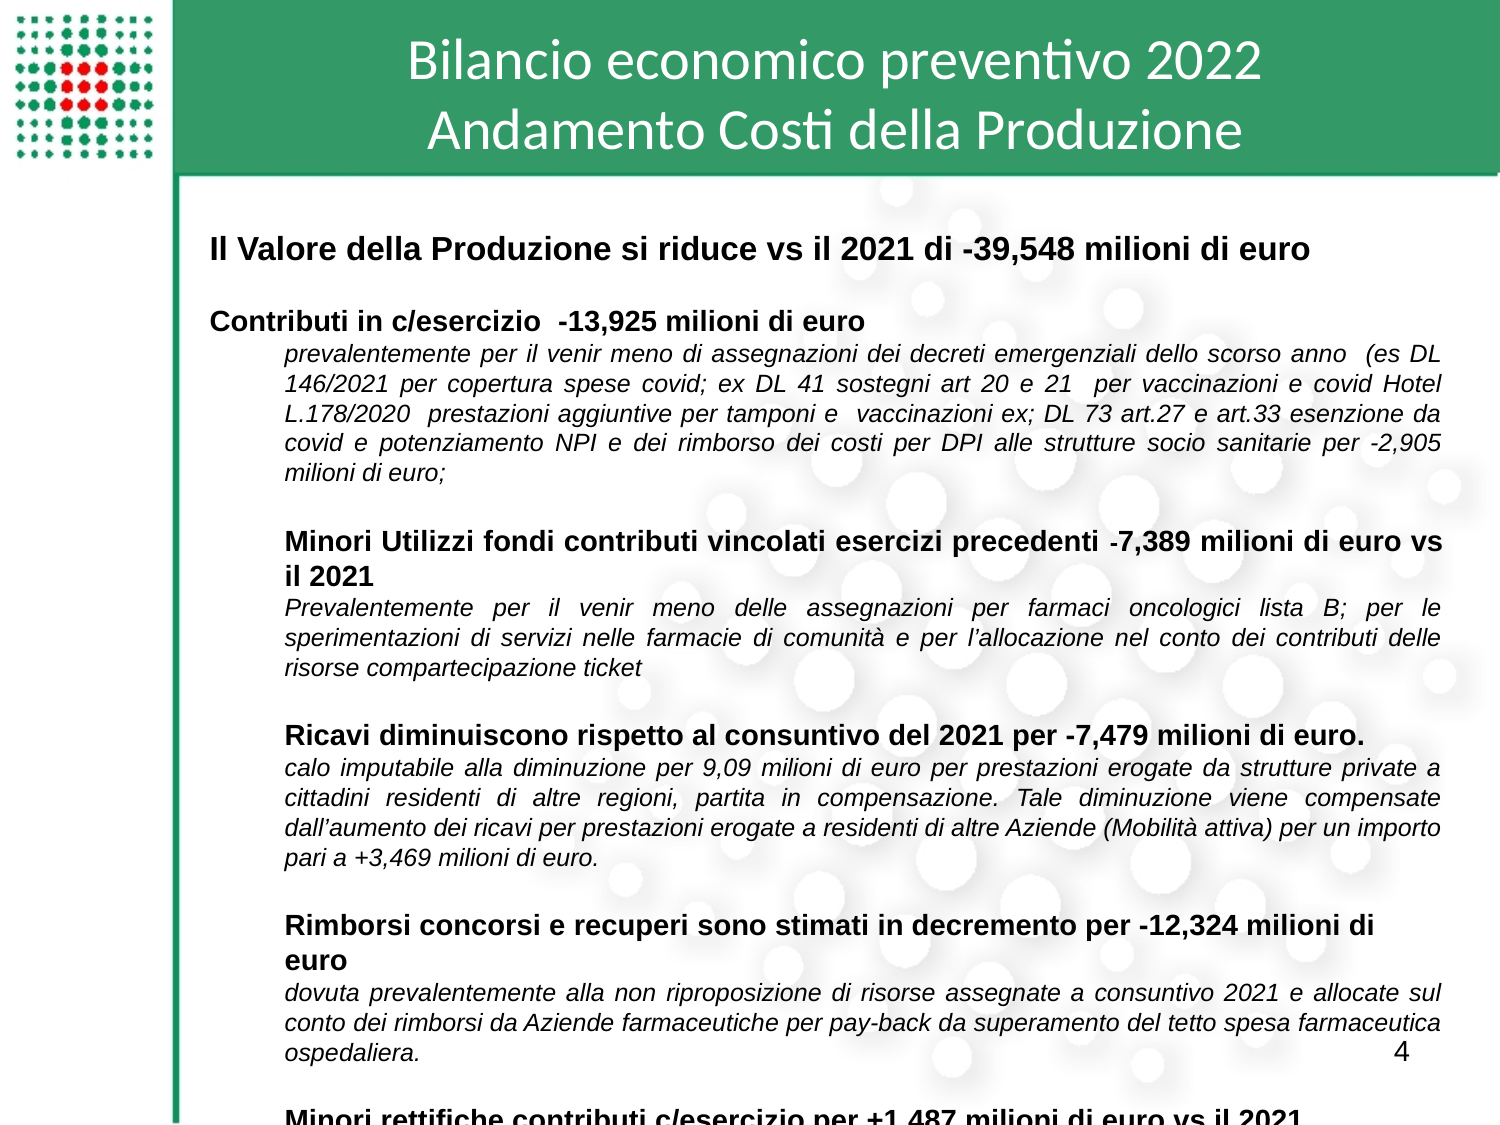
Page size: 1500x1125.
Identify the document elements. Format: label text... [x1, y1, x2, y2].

text_box Bilancio economico preventivo 2022 Andamento Costi della Produzione [171, 19, 1500, 163]
picture [0, 0, 1500, 1125]
text_box Il Valore della Produzione si riduce vs il 2021 di -39,548 milioni di euro Contributi in c/esercizio -13,925 milioni di euro prevalentemente per il venir meno di assegnazioni dei decreti emergenziali dello scorso anno (es DL 146/2021 per copertura spese covid; ex DL 41 sostegni art 20 e 21 per vaccinazioni e covid Hotel L.178/2020 prestazioni aggiuntive per tamponi e vaccinazioni ex; DL 73 art.27 e art.33 esenzione da covid e potenziamento NPI e dei rimborso dei costi per DPI alle strutture socio sanitarie per -2,905 milioni di euro; Minori Utilizzi fondi contributi vincolati esercizi precedenti -7,389 milioni di euro vs il 2021 Prevalentemente per il venir meno delle assegnazioni per farmaci oncologici lista B; per le sperimentazioni di servizi nelle farmacie di comunità e per l’allocazione nel conto dei contributi delle risorse compartecipazione ticket Ricavi diminuiscono rispetto al consuntivo del 2021 per -7,479 milioni di euro. calo imputabile alla diminuzione per 9,09 milioni di euro per prestazioni erogate da strutture private a cittadini residenti di altre regioni, partita in compensazione. Tale diminuzione viene compensate dall’aumento dei ricavi per prestazioni erogate a residenti di altre Aziende (Mobilità attiva) per un importo pari a +3,469 milioni di euro. Rimborsi concorsi e recuperi sono stimati in decremento per -12,324 milioni di euro dovuta prevalentemente alla non riproposizione di risorse assegnate a consuntivo 2021 e allocate sul conto dei rimborsi da Aziende farmaceutiche per pay-back da superamento del tetto spesa farmaceutica ospedaliera. Minori rettifiche contributi c/esercizio per +1,487 milioni di euro vs il 2021 [194, 219, 1459, 1125]
